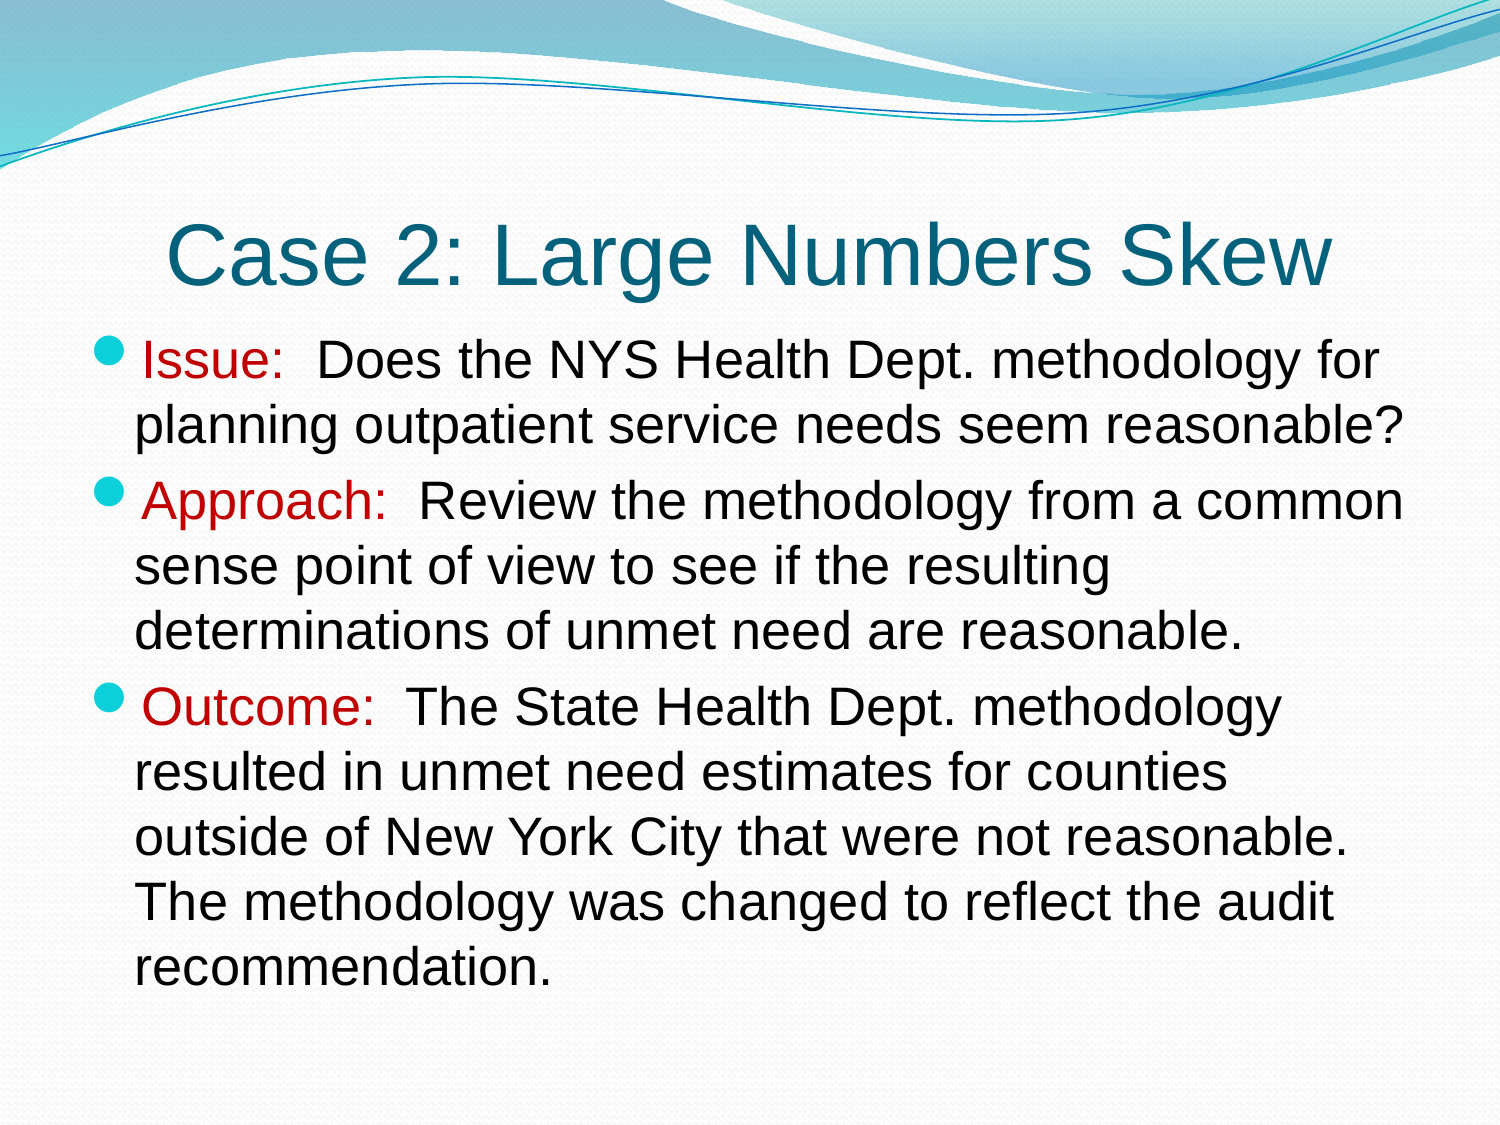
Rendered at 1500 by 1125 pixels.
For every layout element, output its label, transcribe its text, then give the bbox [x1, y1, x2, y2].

title Case 2: Large Numbers Skew [75, 115, 1425, 303]
list Issue: Does the NYS Health Dept. methodology for planning outpatient service needs seem reasonable? Approach: Review the methodology from a common sense point of view to see if the resulting determinations of unmet need are reasonable. Outcome: The State Health Dept. methodology resulted in unmet need estimates for counties outside of New York City that were not reasonable. The methodology was changed to reflect the audit recommendation. [75, 317, 1425, 1038]
